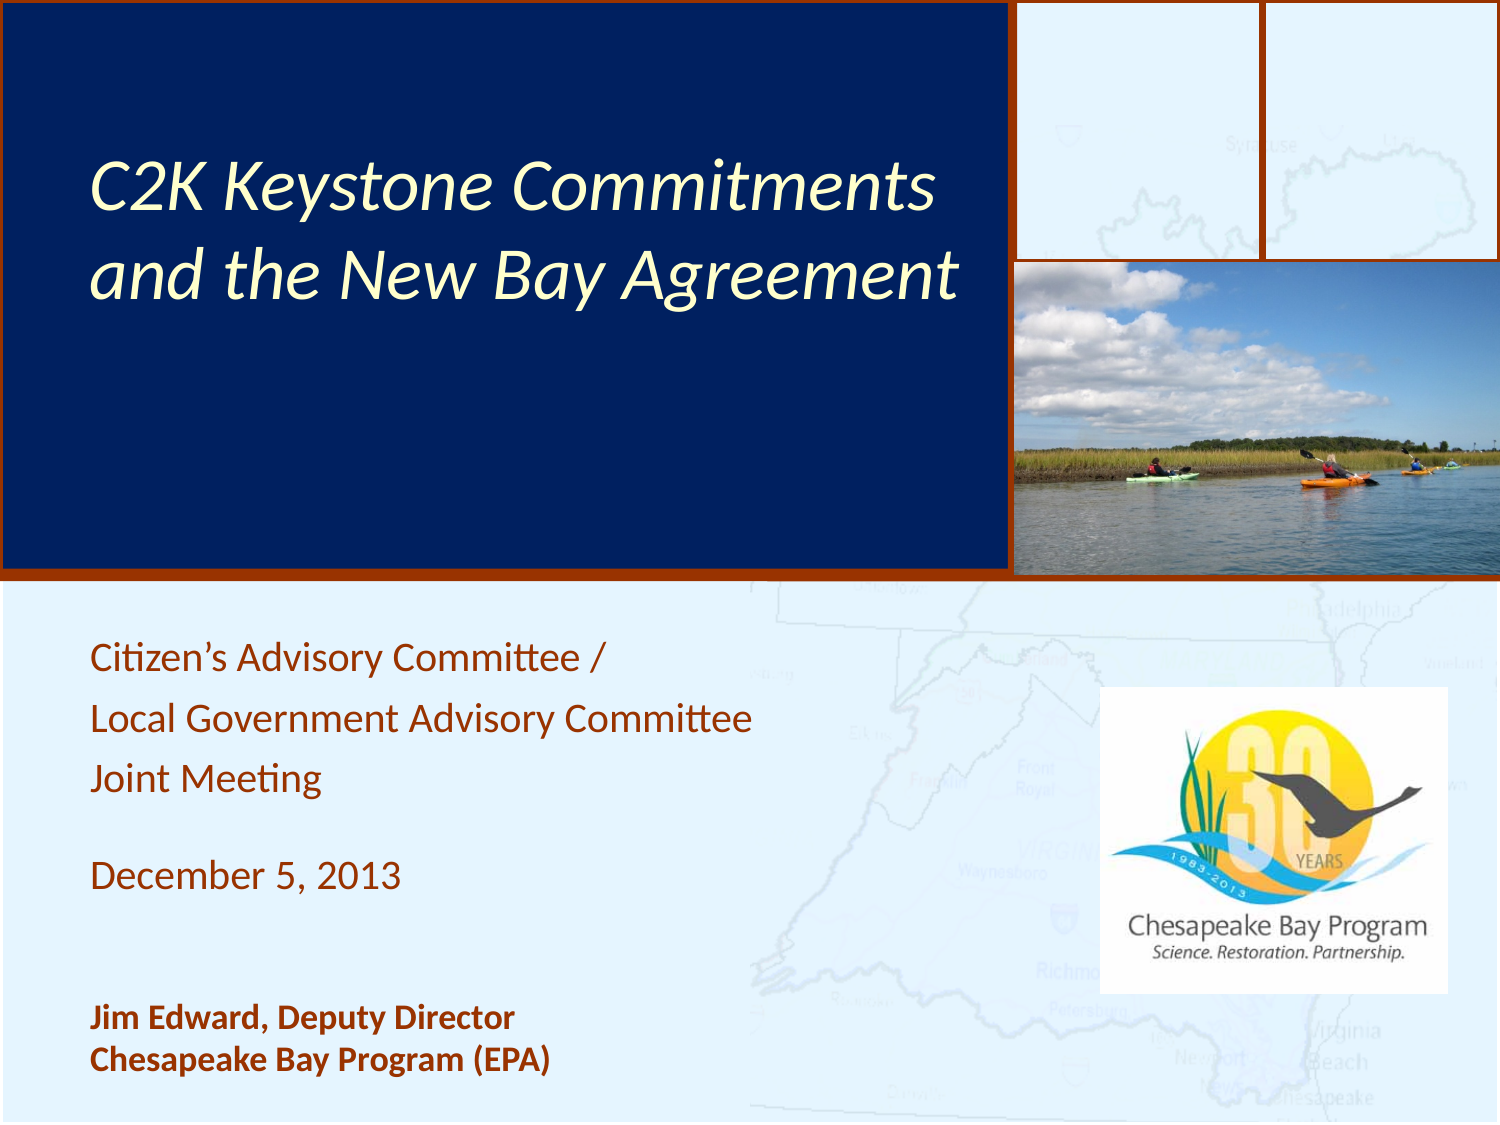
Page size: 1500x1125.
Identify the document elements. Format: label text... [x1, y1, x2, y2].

picture [1013, 262, 1500, 576]
text_box [0, 575, 1500, 1125]
text_box C2K Keystone Commitments and the New Bay Agreement [74, 127, 988, 323]
text_box [1263, 0, 1500, 261]
text_box [0, 0, 1012, 574]
picture [1099, 687, 1449, 994]
text_box [1013, 0, 1263, 261]
subtitle Citizen’s Advisory Committee / Local Government Advisory Committee Joint Meeting December 5, 2013 Jim Edward, Deputy Director Chesapeake Bay Program (EPA) [75, 612, 1013, 1088]
